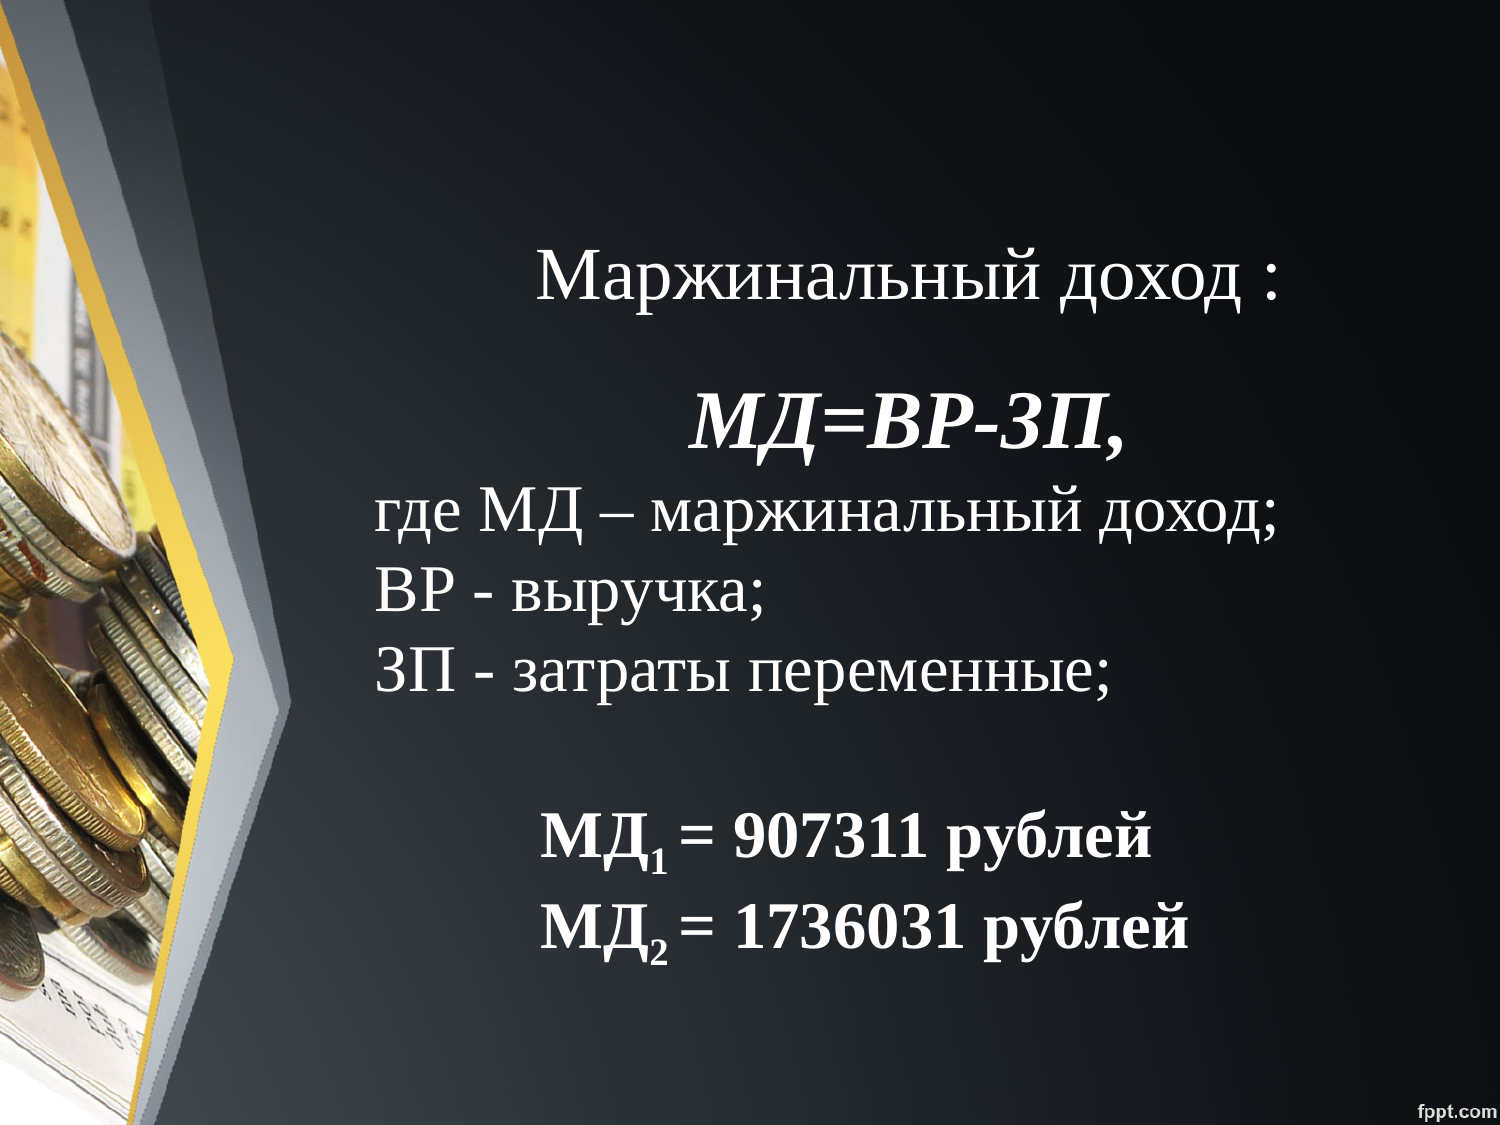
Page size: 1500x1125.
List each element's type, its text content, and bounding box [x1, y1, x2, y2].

text_box МД1 = 907311 рублей МД2 = 1736031 рублей [525, 783, 1306, 1026]
text_box Маржинальный доход : МД=ВР-ЗП, где МД – маржинальный доход; ВР - выручка; ЗП - затраты переменные; [360, 172, 1459, 758]
picture [0, 0, 1500, 1125]
